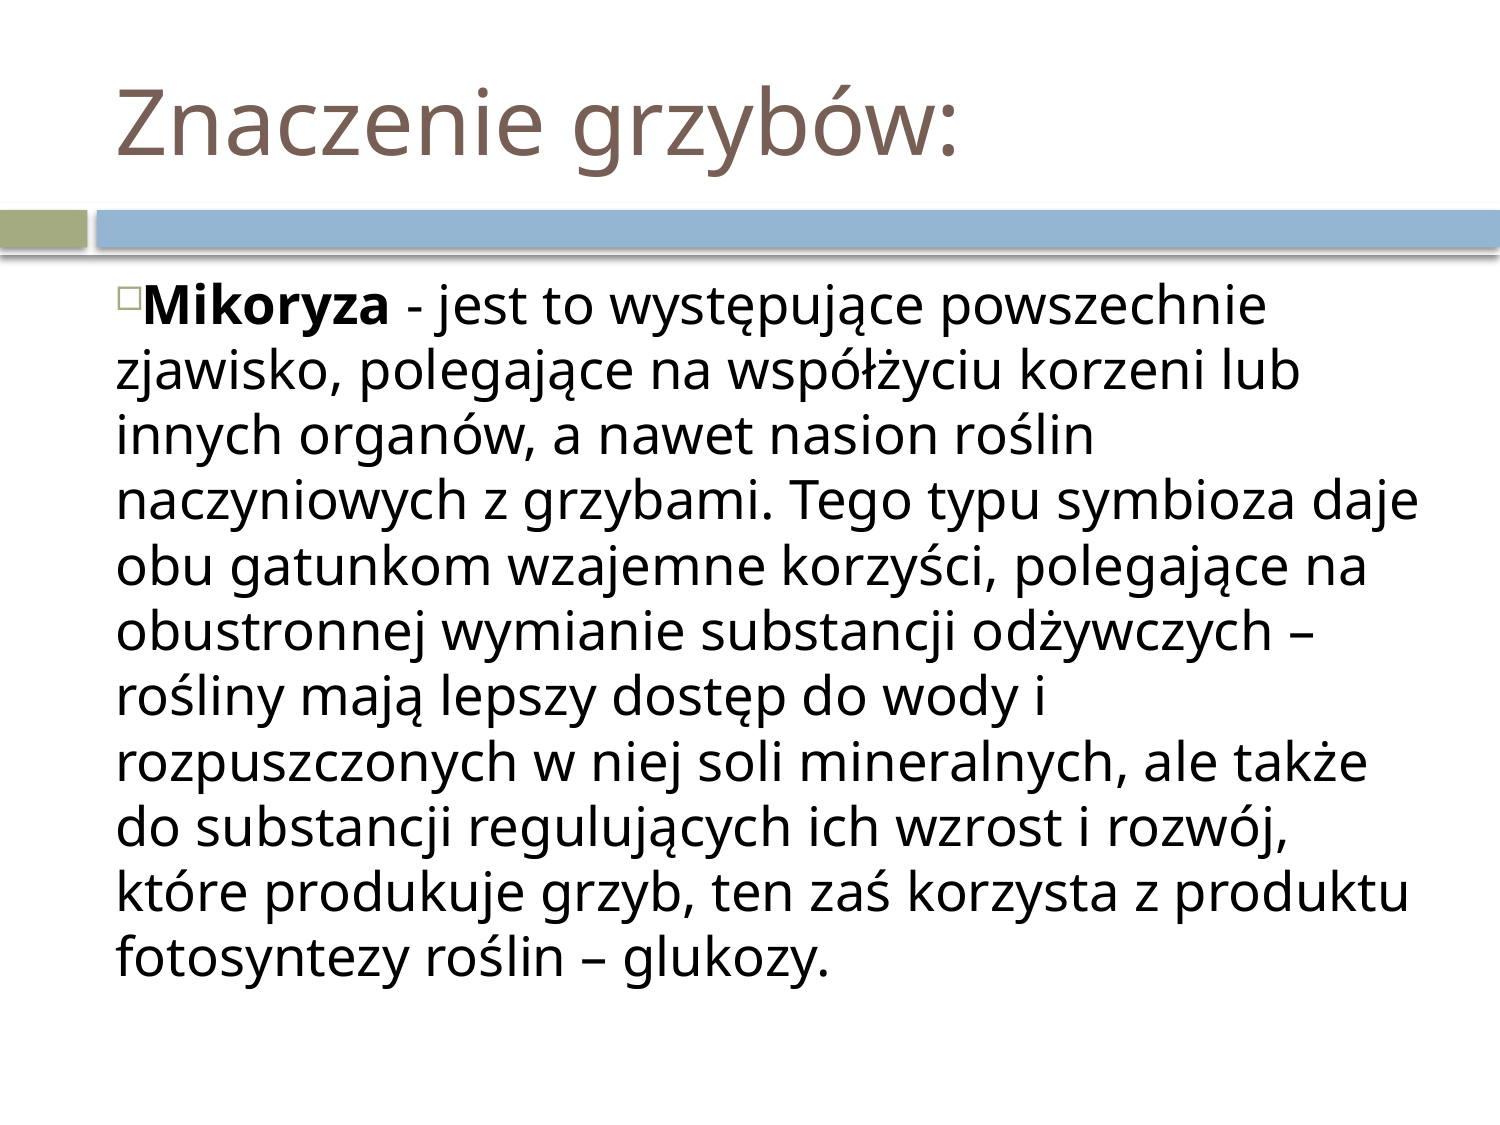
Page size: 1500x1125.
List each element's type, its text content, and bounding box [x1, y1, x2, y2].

title Znaczenie grzybów: [100, 37, 1438, 200]
list Mikoryza - jest to występujące powszechnie zjawisko, polegające na współżyciu korzeni lub innych organów, a nawet nasion roślin naczyniowych z grzybami. Tego typu symbioza daje obu gatunkom wzajemne korzyści, polegające na obustronnej wymianie substancji odżywczych – rośliny mają lepszy dostęp do wody i rozpuszczonych w niej soli mineralnych, ale także do substancji regulujących ich wzrost i rozwój, które produkuje grzyb, ten zaś korzysta z produktu fotosyntezy roślin – glukozy. [100, 262, 1438, 1000]
